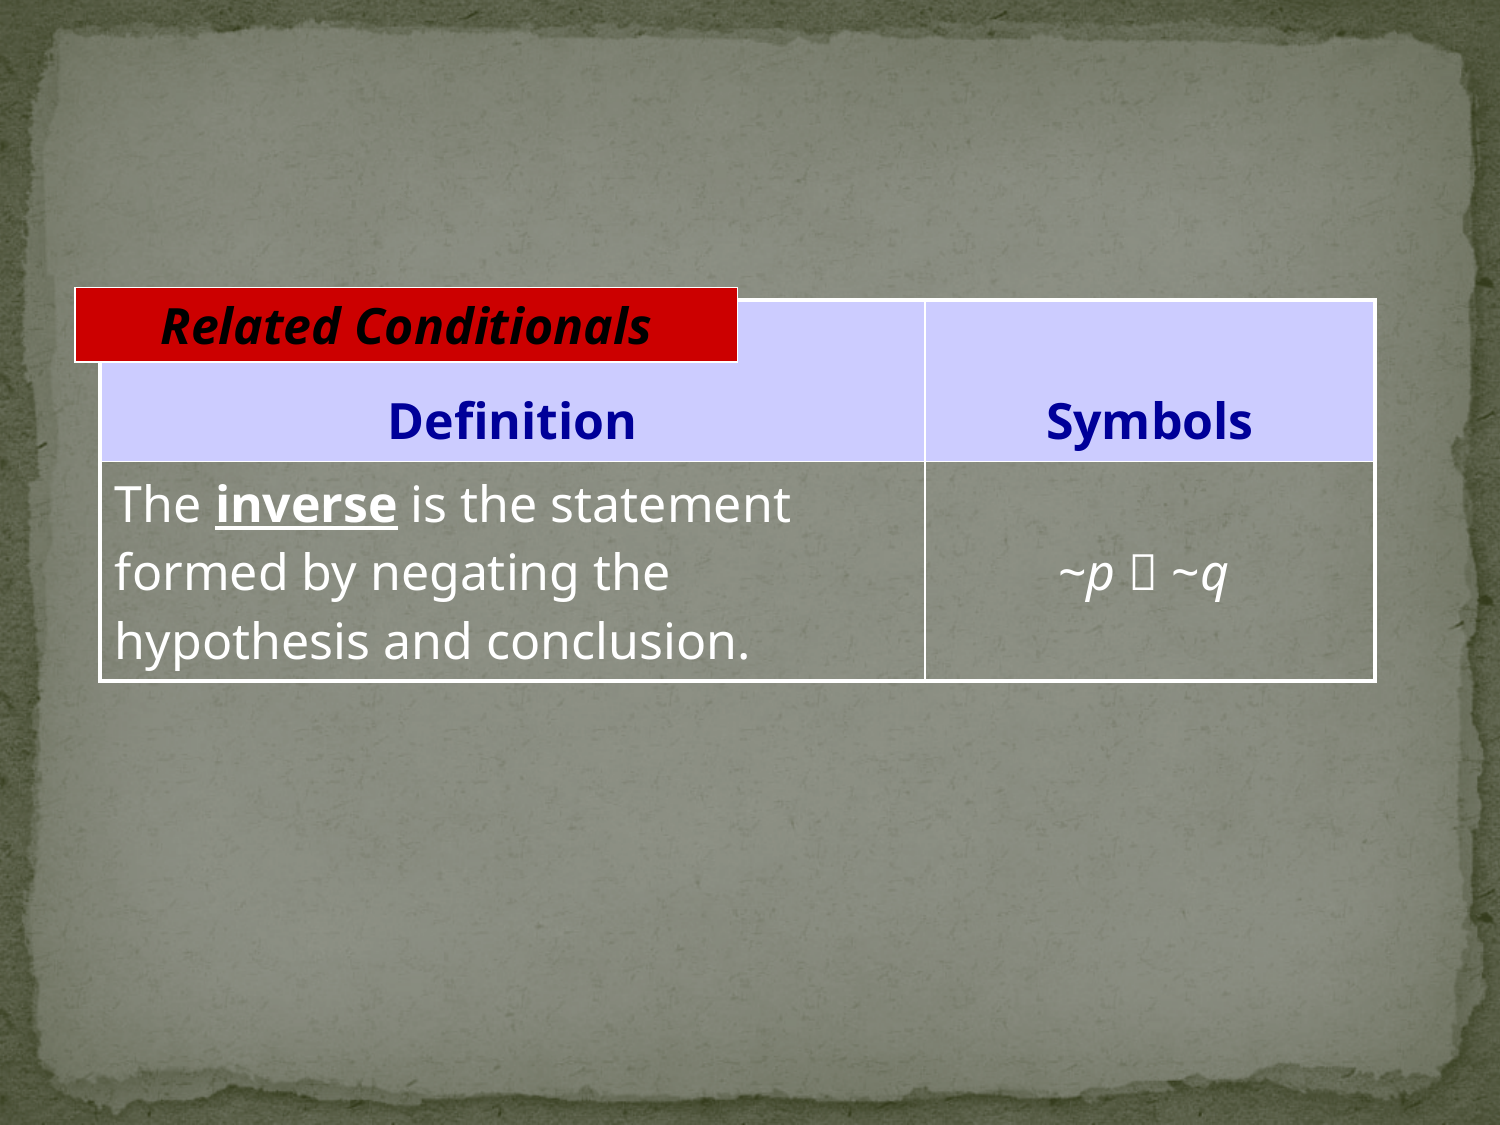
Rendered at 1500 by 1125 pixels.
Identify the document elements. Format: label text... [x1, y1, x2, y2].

table_cell ~p  ~q [926, 462, 1373, 679]
table_header Symbols [926, 302, 1373, 461]
text_box Related Conditionals [74, 287, 738, 363]
table_cell The inverse is the statement formed by negating the hypothesis and conclusion. [102, 462, 924, 679]
table_header Definition [102, 302, 924, 461]
